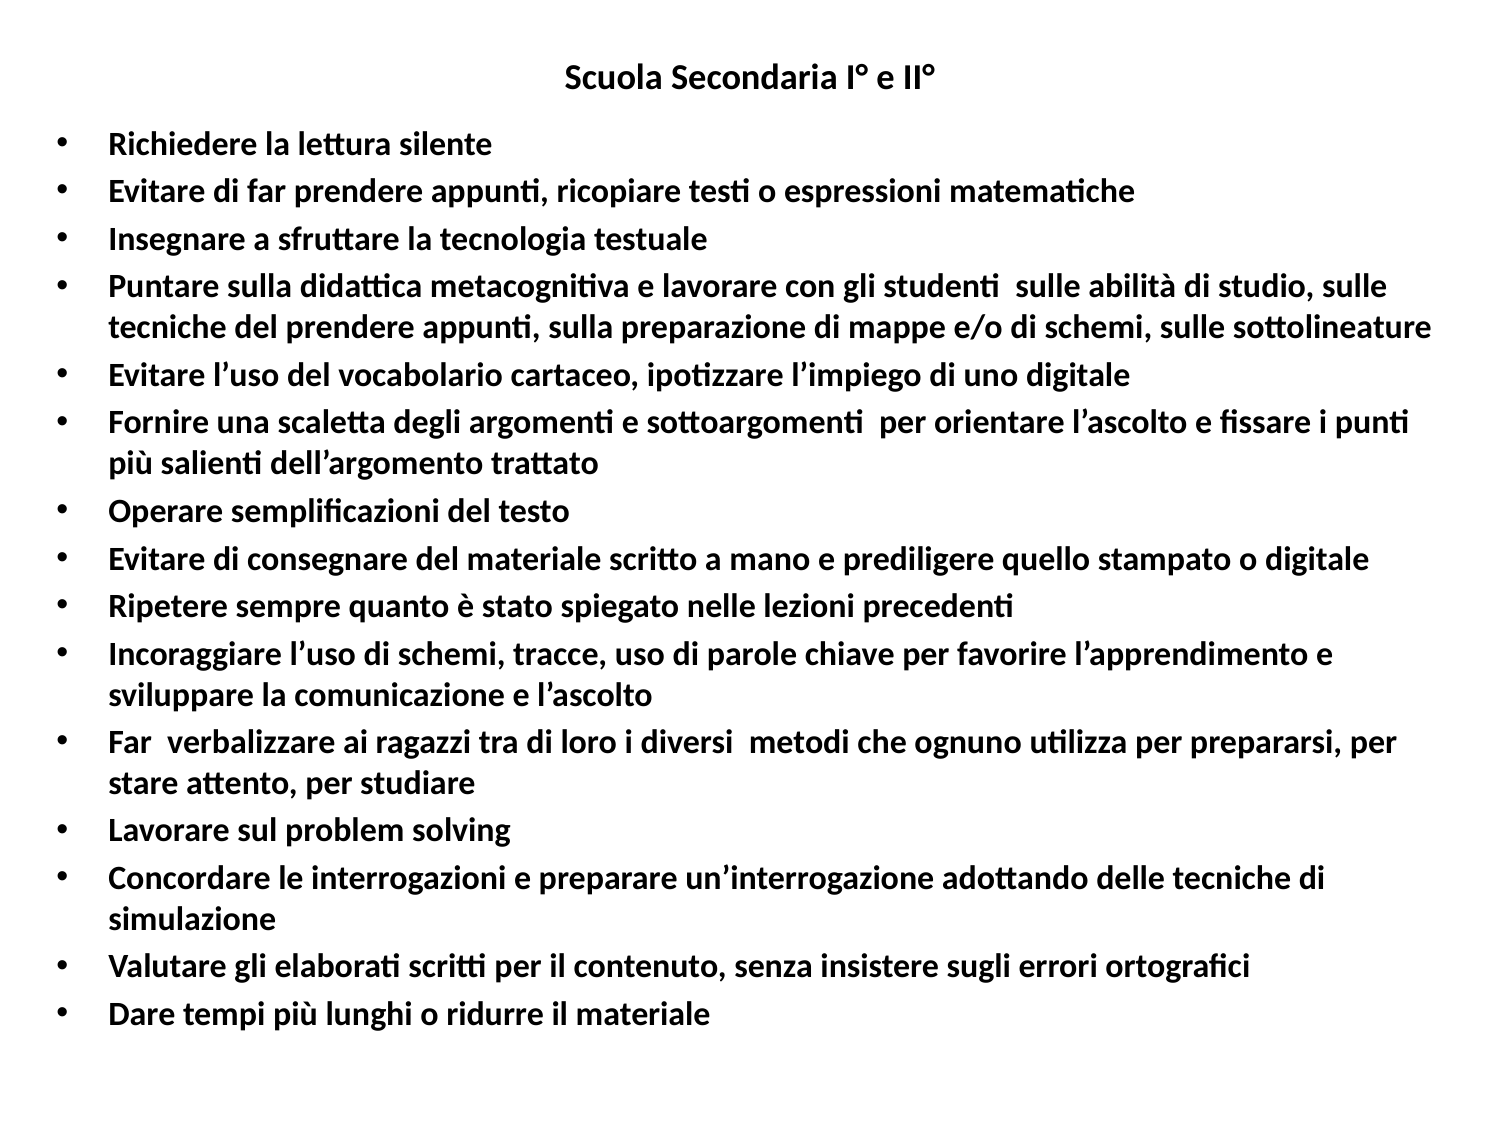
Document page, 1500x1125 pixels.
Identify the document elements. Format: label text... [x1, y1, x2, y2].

title Scuola Secondaria I° e II° [75, 45, 1425, 113]
list Richiedere la lettura silente Evitare di far prendere appunti, ricopiare testi o espressioni matematiche Insegnare a sfruttare la tecnologia testuale Puntare sulla didattica metacognitiva e lavorare con gli studenti sulle abilità di studio, sulle tecniche del prendere appunti, sulla preparazione di mappe e/o di schemi, sulle sottolineature Evitare l’uso del vocabolario cartaceo, ipotizzare l’impiego di uno digitale Fornire una scaletta degli argomenti e sottoargomenti per orientare l’ascolto e fissare i punti più salienti dell’argomento trattato Operare semplificazioni del testo Evitare di consegnare del materiale scritto a mano e prediligere quello stampato o digitale Ripetere sempre quanto è stato spiegato nelle lezioni precedenti Incoraggiare l’uso di schemi, tracce, uso di parole chiave per favorire l’apprendimento e sviluppare la comunicazione e l’ascolto Far verbalizzare ai ragazzi tra di loro i diversi metodi che ognuno utilizza per prepararsi, per stare attento, per studiare Lavorare sul problem solving Concordare le interrogazioni e preparare un’interrogazione adottando delle tecniche di simulazione Valutare gli elaborati scritti per il contenuto, senza insistere sugli errori ortografici Dare tempi più lunghi o ridurre il materiale [41, 113, 1471, 1071]
